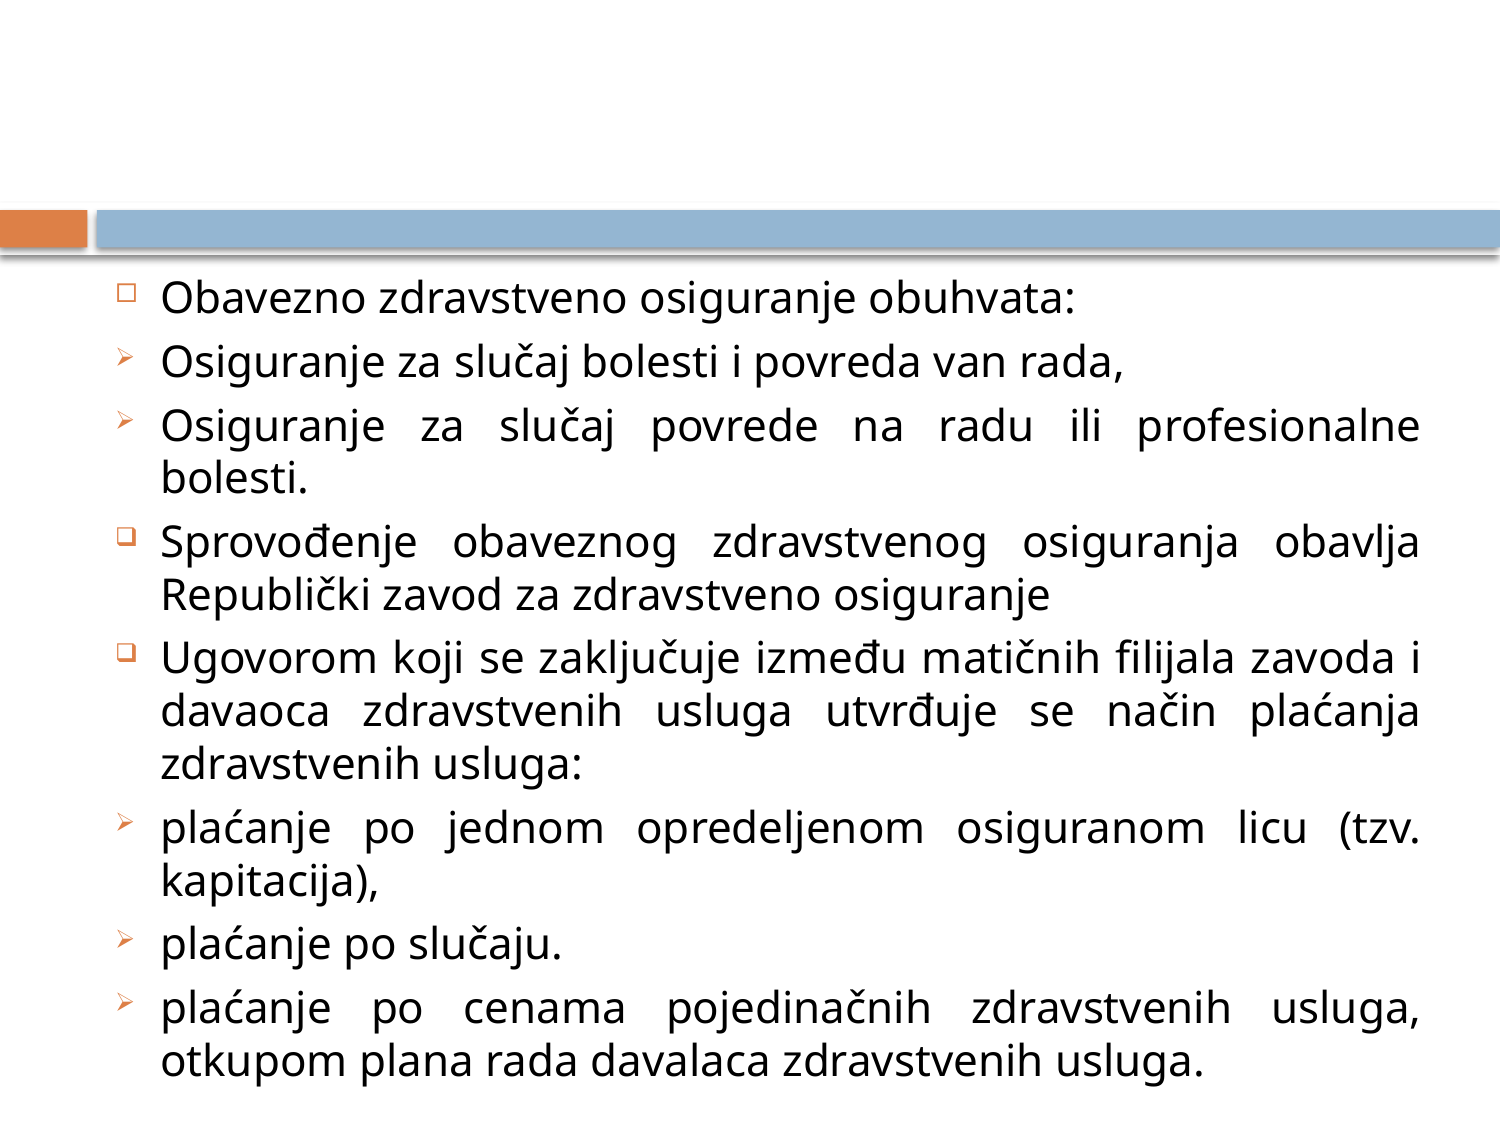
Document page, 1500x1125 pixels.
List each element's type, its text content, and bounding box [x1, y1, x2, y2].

list Obavezno zdravstveno osiguranje obuhvata: Osiguranje za slučaj bolesti i povreda van rada, Osiguranje za slučaj povrede na radu ili profesionalne bolesti. Sprovođenje obaveznog zdravstvenog osiguranja obavlja Republički zavod za zdravstveno osiguranje Ugovorom koji se zaključuje između matičnih filijala zavoda i davaoca zdravstvenih usluga utvrđuje se način plaćanja zdravstvenih usluga: plaćanje po jednom opredeljenom osiguranom licu (tzv. kapitacija), plaćanje po slučaju. plaćanje po cenama pojedinačnih zdravstvenih usluga, otkupom plana rada davalaca zdravstvenih usluga. [100, 262, 1438, 1100]
